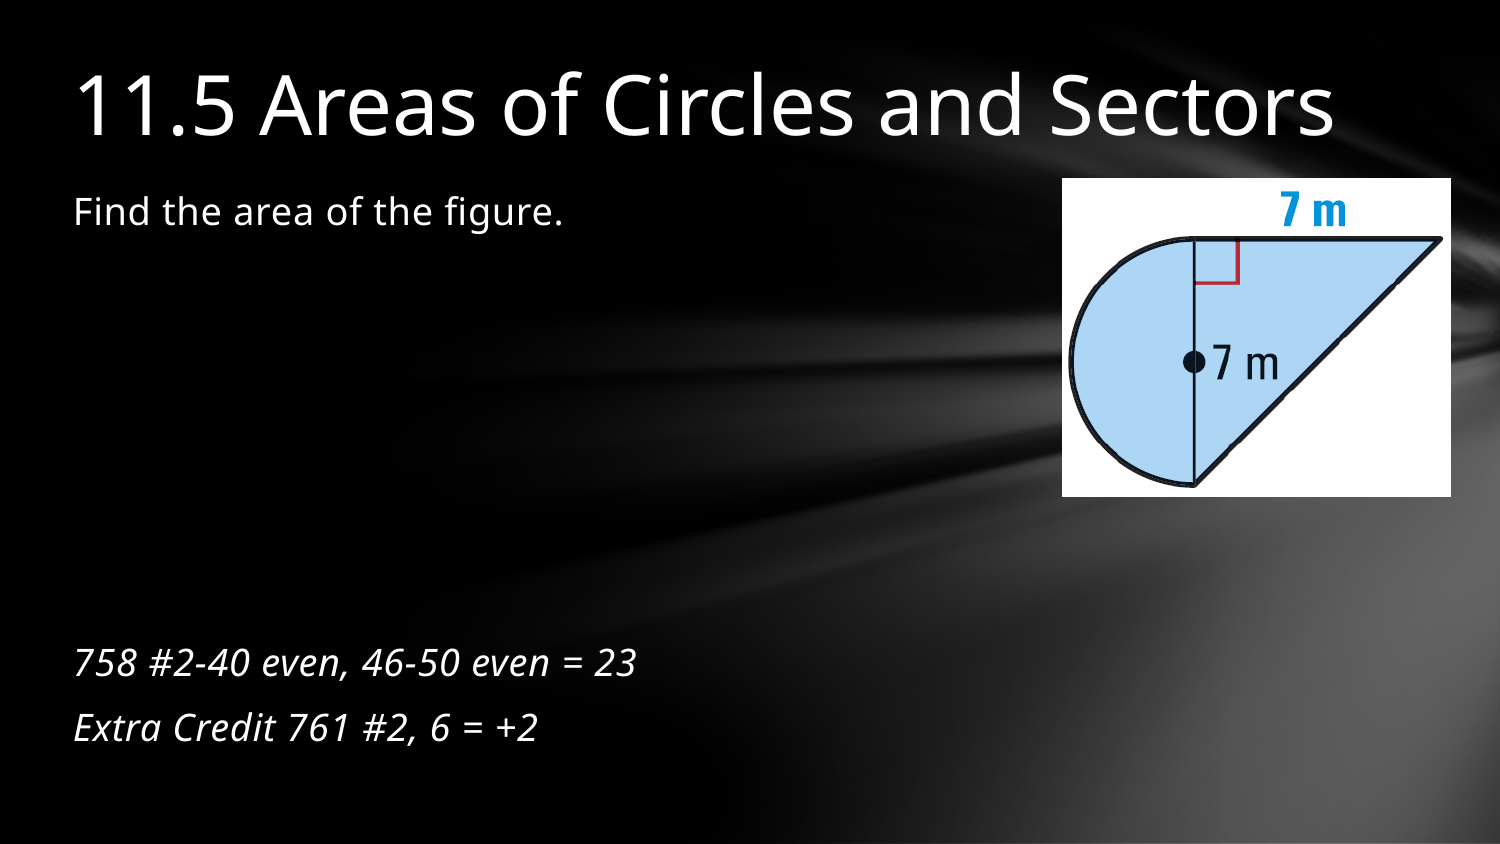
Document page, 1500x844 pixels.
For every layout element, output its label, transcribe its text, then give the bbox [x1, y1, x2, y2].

picture [1062, 177, 1452, 498]
title 11.5 Areas of Circles and Sectors [57, 28, 1450, 160]
list Find the area of the figure. 758 #2-40 even, 46-50 even = 23 Extra Credit 761 #2, 6 = +2 [57, 180, 1450, 762]
